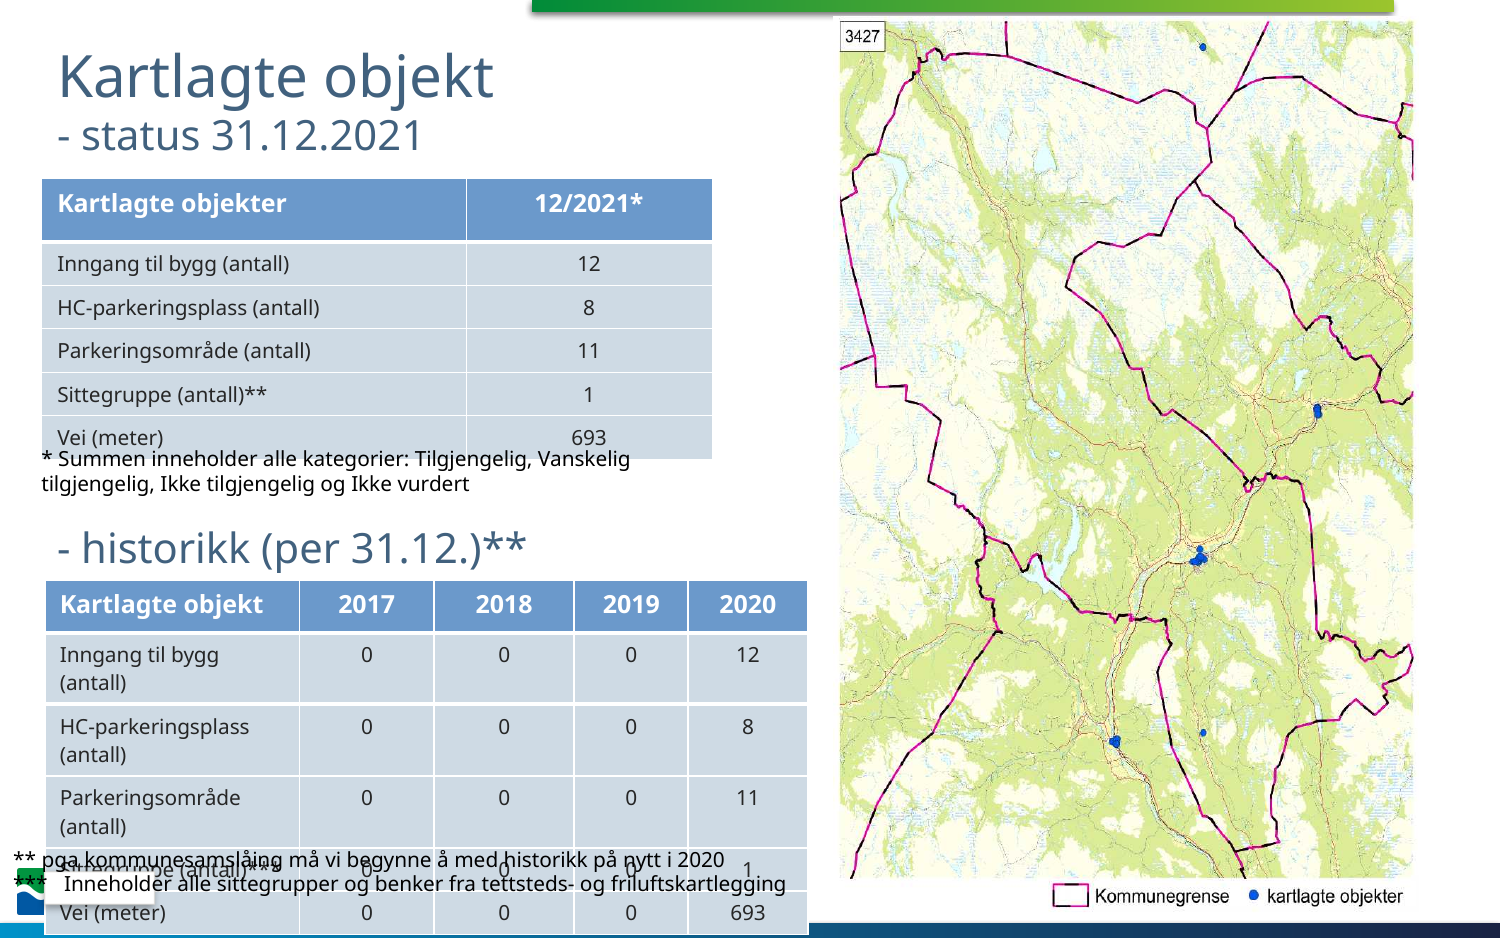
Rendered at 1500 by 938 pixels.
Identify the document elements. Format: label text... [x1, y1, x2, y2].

table_cell Parkeringsområde (antall) [46, 777, 299, 838]
table_cell 12 [467, 244, 712, 285]
table_header 2019 [575, 581, 687, 631]
table_cell Vei (meter) [42, 416, 466, 438]
table_header 2017 [300, 581, 433, 631]
table_cell 693 [467, 416, 712, 459]
text_box Kartlagte objekt - status 31.12.2021 [42, 24, 828, 167]
picture [833, 16, 1419, 913]
table_cell 0 [575, 706, 687, 775]
table_header 12/2021* [467, 179, 712, 240]
table_cell 8 [467, 286, 712, 328]
table_cell 1 [802, 849, 807, 890]
table_cell 0 [575, 904, 687, 934]
text_box ** pga kommunesamslåing må vi begynne å med historikk på nytt i 2020 *** Inneholder alle sittegrupper og benker fra tettsteds- og friluftskartlegging [0, 838, 802, 904]
text_box - historikk (per 31.12.)** [42, 496, 828, 580]
table_cell Inngang til bygg (antall) [46, 635, 299, 702]
table_cell 0 [575, 635, 687, 702]
table_cell 0 [300, 706, 433, 775]
text_box * Summen inneholder alle kategorier: Tilgjengelig, Vanskelig tilgjengelig, Ikke tilgjengelig og Ikke vurdert [26, 438, 711, 504]
table_cell HC-parkeringsplass (antall) [42, 286, 466, 328]
table_header Kartlagte objekt [46, 581, 299, 631]
table_cell 0 [435, 904, 573, 934]
table_cell 0 [435, 635, 573, 702]
table_cell 12 [689, 635, 807, 702]
table_cell 11 [689, 777, 807, 847]
table_cell Vei (meter) [46, 904, 299, 934]
table_cell Sittegruppe (antall)** [42, 373, 466, 415]
table_cell 0 [435, 777, 573, 838]
table_cell 0 [575, 777, 687, 838]
table_header Kartlagte objekter [42, 179, 466, 240]
table_header 2020 [689, 581, 807, 631]
table_cell 0 [300, 777, 433, 838]
table_cell 1 [467, 373, 712, 415]
table_cell Parkeringsområde (antall) [42, 329, 466, 372]
table_cell 8 [689, 706, 807, 775]
table_cell 0 [435, 706, 573, 775]
table_cell Inngang til bygg (antall) [42, 244, 466, 285]
table_cell HC-parkeringsplass (antall) [46, 706, 299, 775]
table_cell 0 [300, 635, 433, 702]
table_cell 693 [689, 892, 807, 934]
table_header 2018 [435, 581, 573, 631]
table_cell 0 [300, 904, 433, 934]
table_cell 11 [467, 329, 712, 372]
